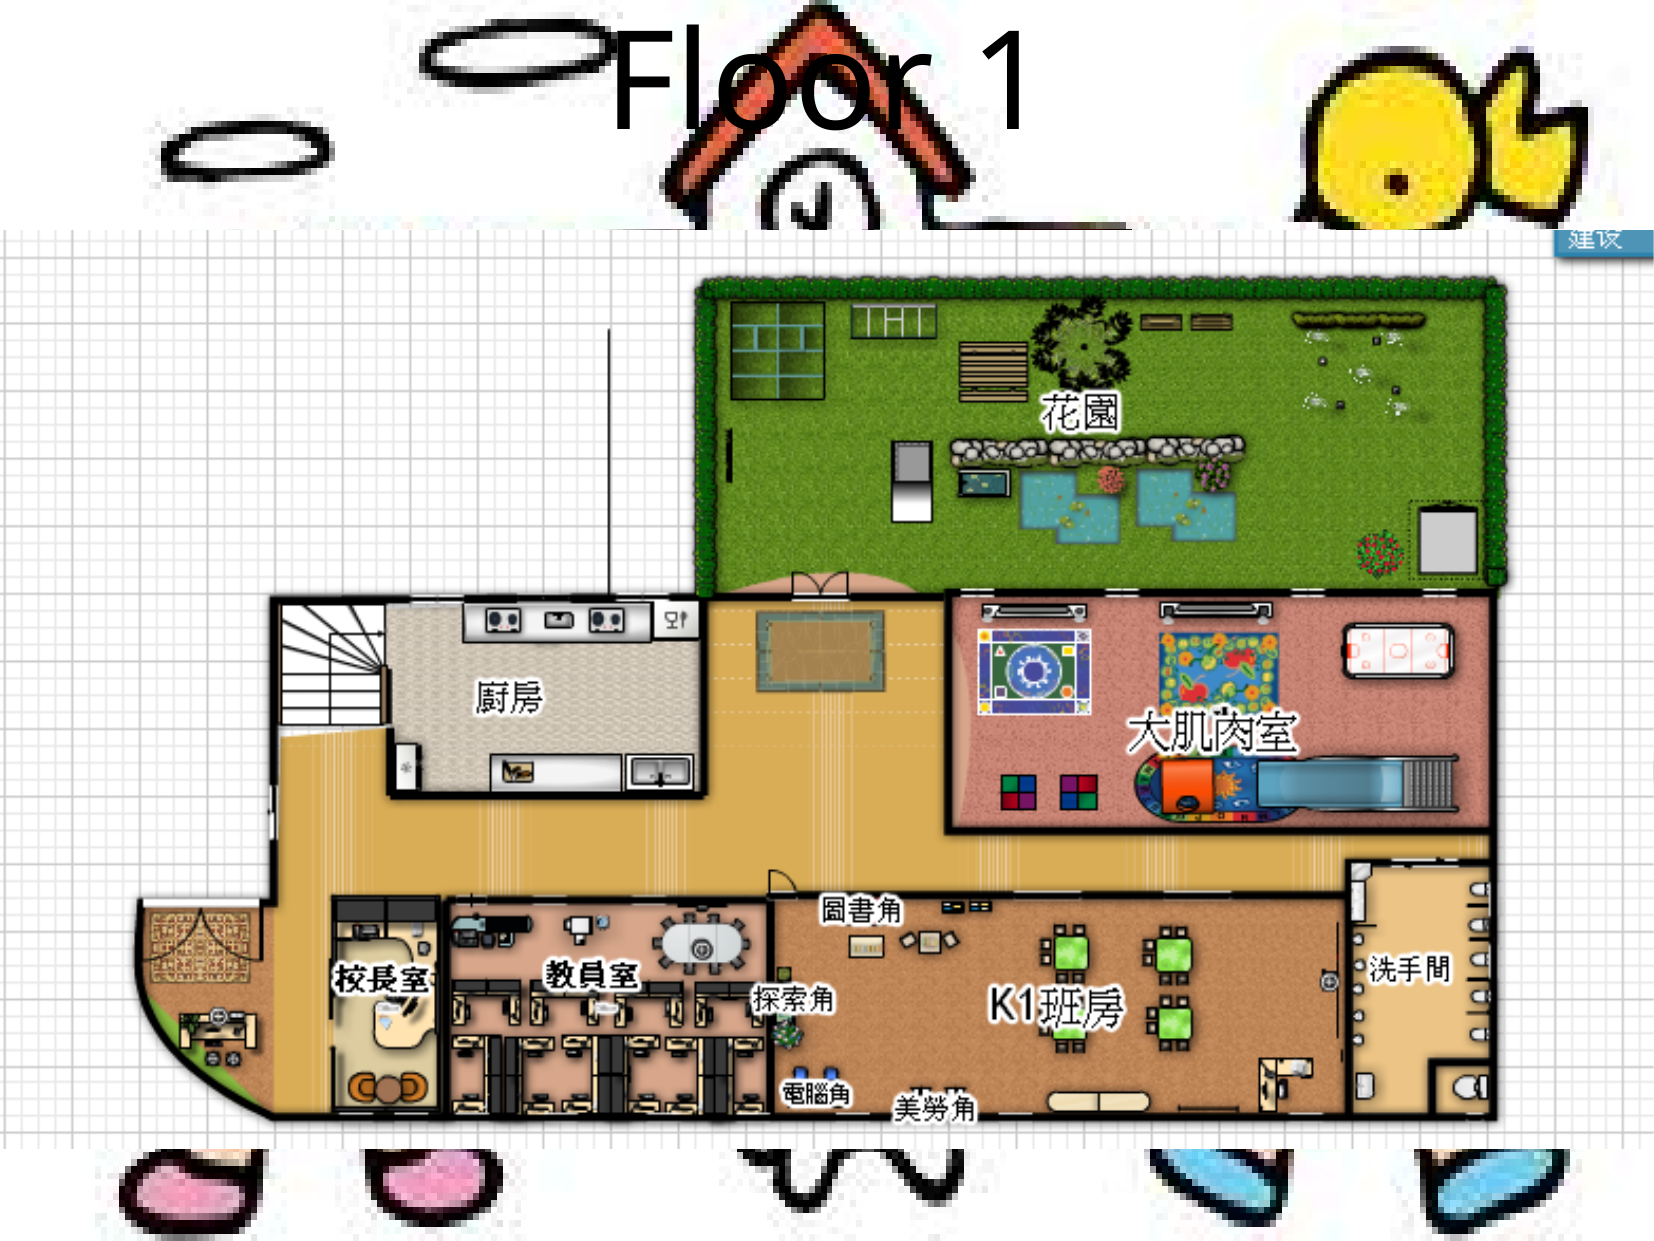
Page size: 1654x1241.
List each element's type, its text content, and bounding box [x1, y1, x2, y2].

picture [0, 0, 1654, 1241]
text_box Floor 1 [318, 0, 1335, 169]
